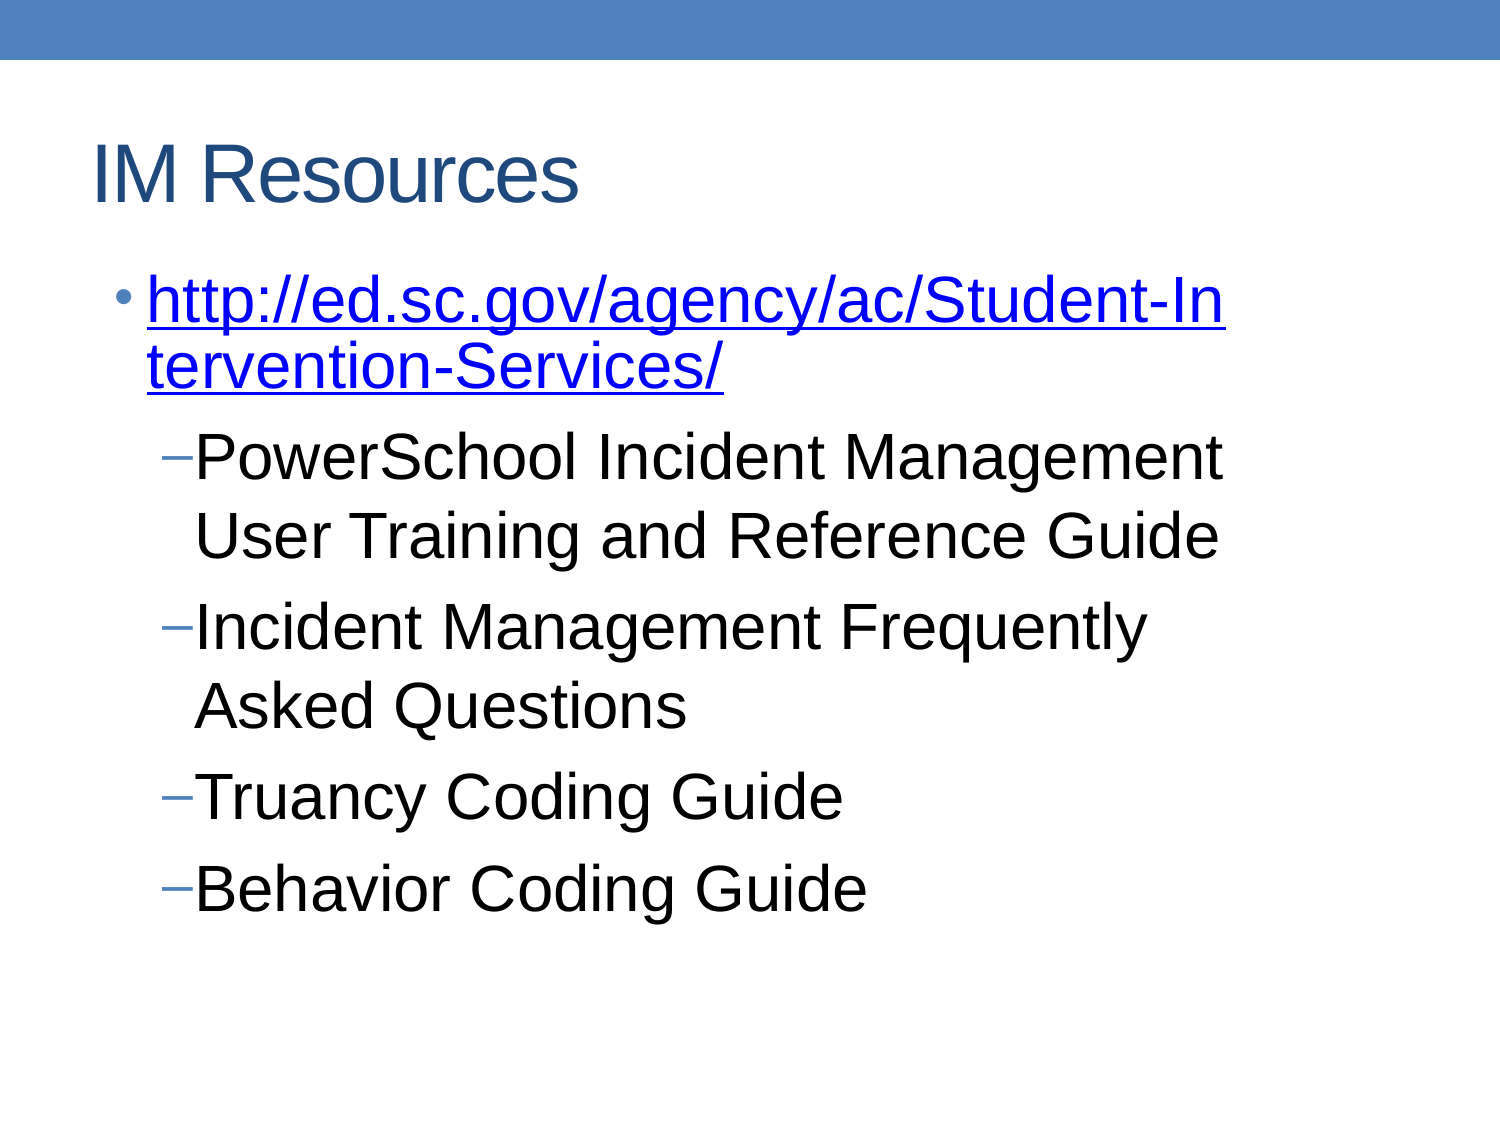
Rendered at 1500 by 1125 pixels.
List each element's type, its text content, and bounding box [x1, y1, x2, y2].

title IM Resources [75, 87, 1425, 250]
list http://ed.sc.gov/agency/ac/Student-Intervention-Services/ PowerSchool Incident Management User Training and Reference Guide Incident Management Frequently Asked Questions Truancy Coding Guide Behavior Coding Guide [99, 249, 1257, 939]
